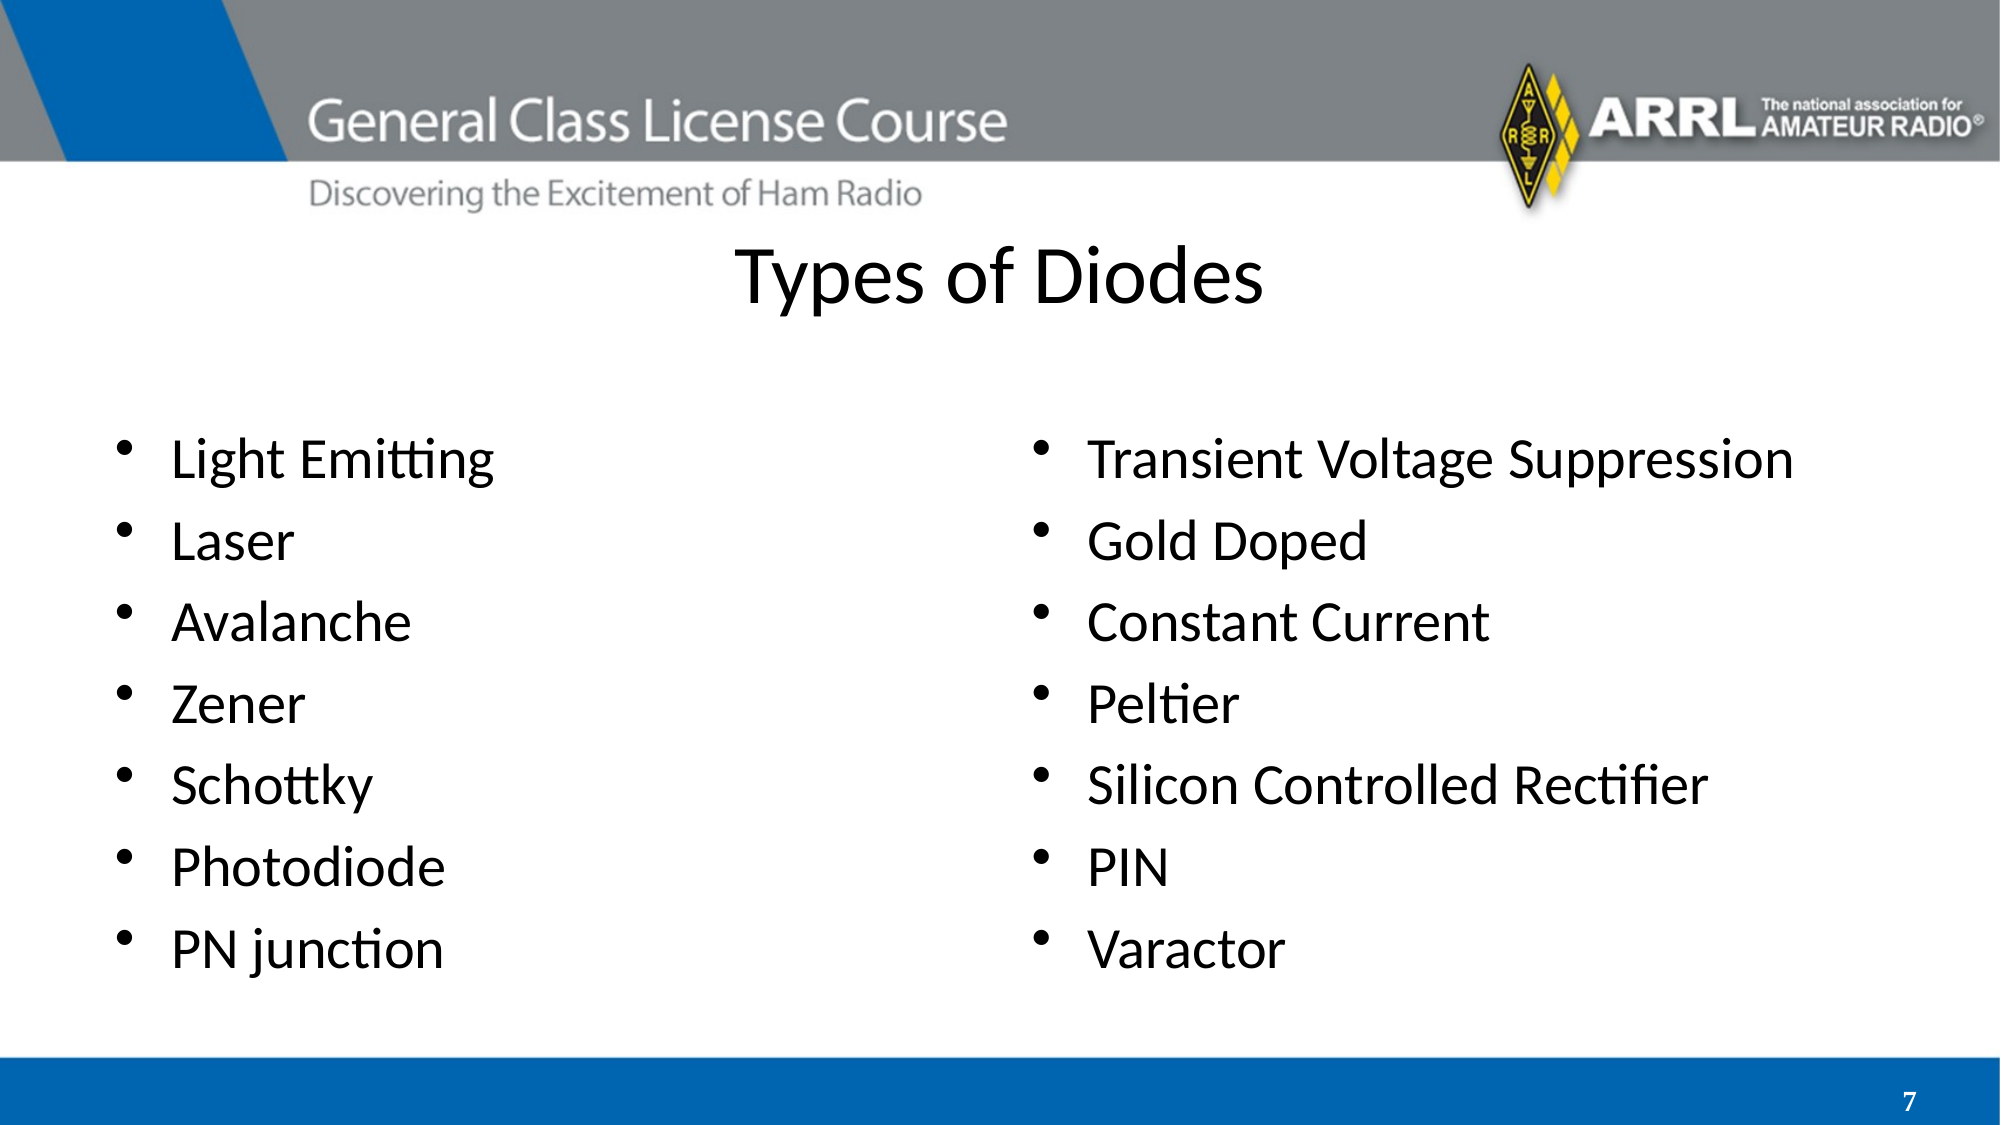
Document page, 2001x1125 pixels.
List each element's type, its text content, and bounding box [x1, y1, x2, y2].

picture [0, 0, 2001, 1125]
title Types of Diodes [99, 212, 1900, 388]
list Transient Voltage Suppression Gold Doped Constant Current Peltier Silicon Controlled Rectifier PIN Varactor [1016, 412, 1900, 1063]
list Light Emitting Laser Avalanche Zener Schottky Photodiode PN junction [99, 412, 984, 1063]
